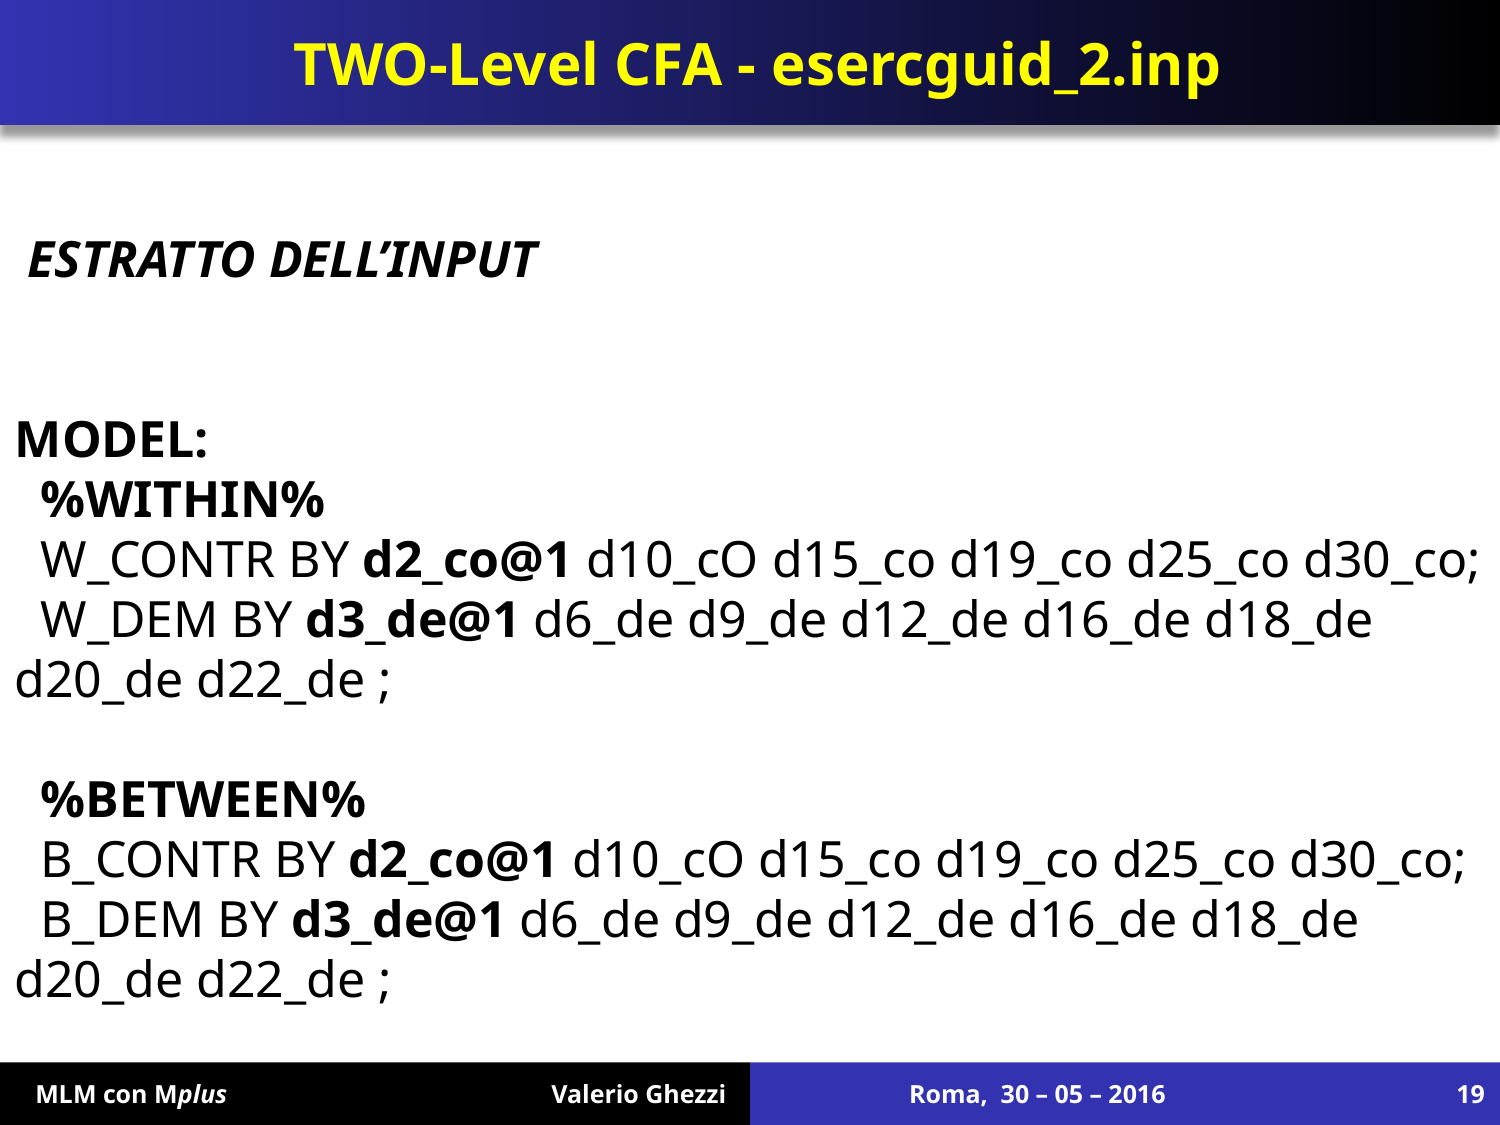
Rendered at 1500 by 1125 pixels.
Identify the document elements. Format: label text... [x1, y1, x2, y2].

text_box ESTRATTO DELL’INPUT MODEL: %WITHIN% W_CONTR BY d2_co@1 d10_cO d15_co d19_co d25_co d30_co; W_DEM BY d3_de@1 d6_de d9_de d12_de d16_de d18_de d20_de d22_de ; %BETWEEN% B_CONTR BY d2_co@1 d10_cO d15_co d19_co d25_co d30_co; B_DEM BY d3_de@1 d6_de d9_de d12_de d16_de d18_de d20_de d22_de ; [0, 219, 1500, 1015]
text_box Roma, 30 – 05 – 2016 [750, 1062, 1325, 1125]
title TWO-Level CFA - esercguid_2.inp [0, 0, 1500, 126]
list MLM con Mplus Valerio Ghezzi [0, 1062, 750, 1125]
slide_number 19 [1325, 1065, 1500, 1125]
